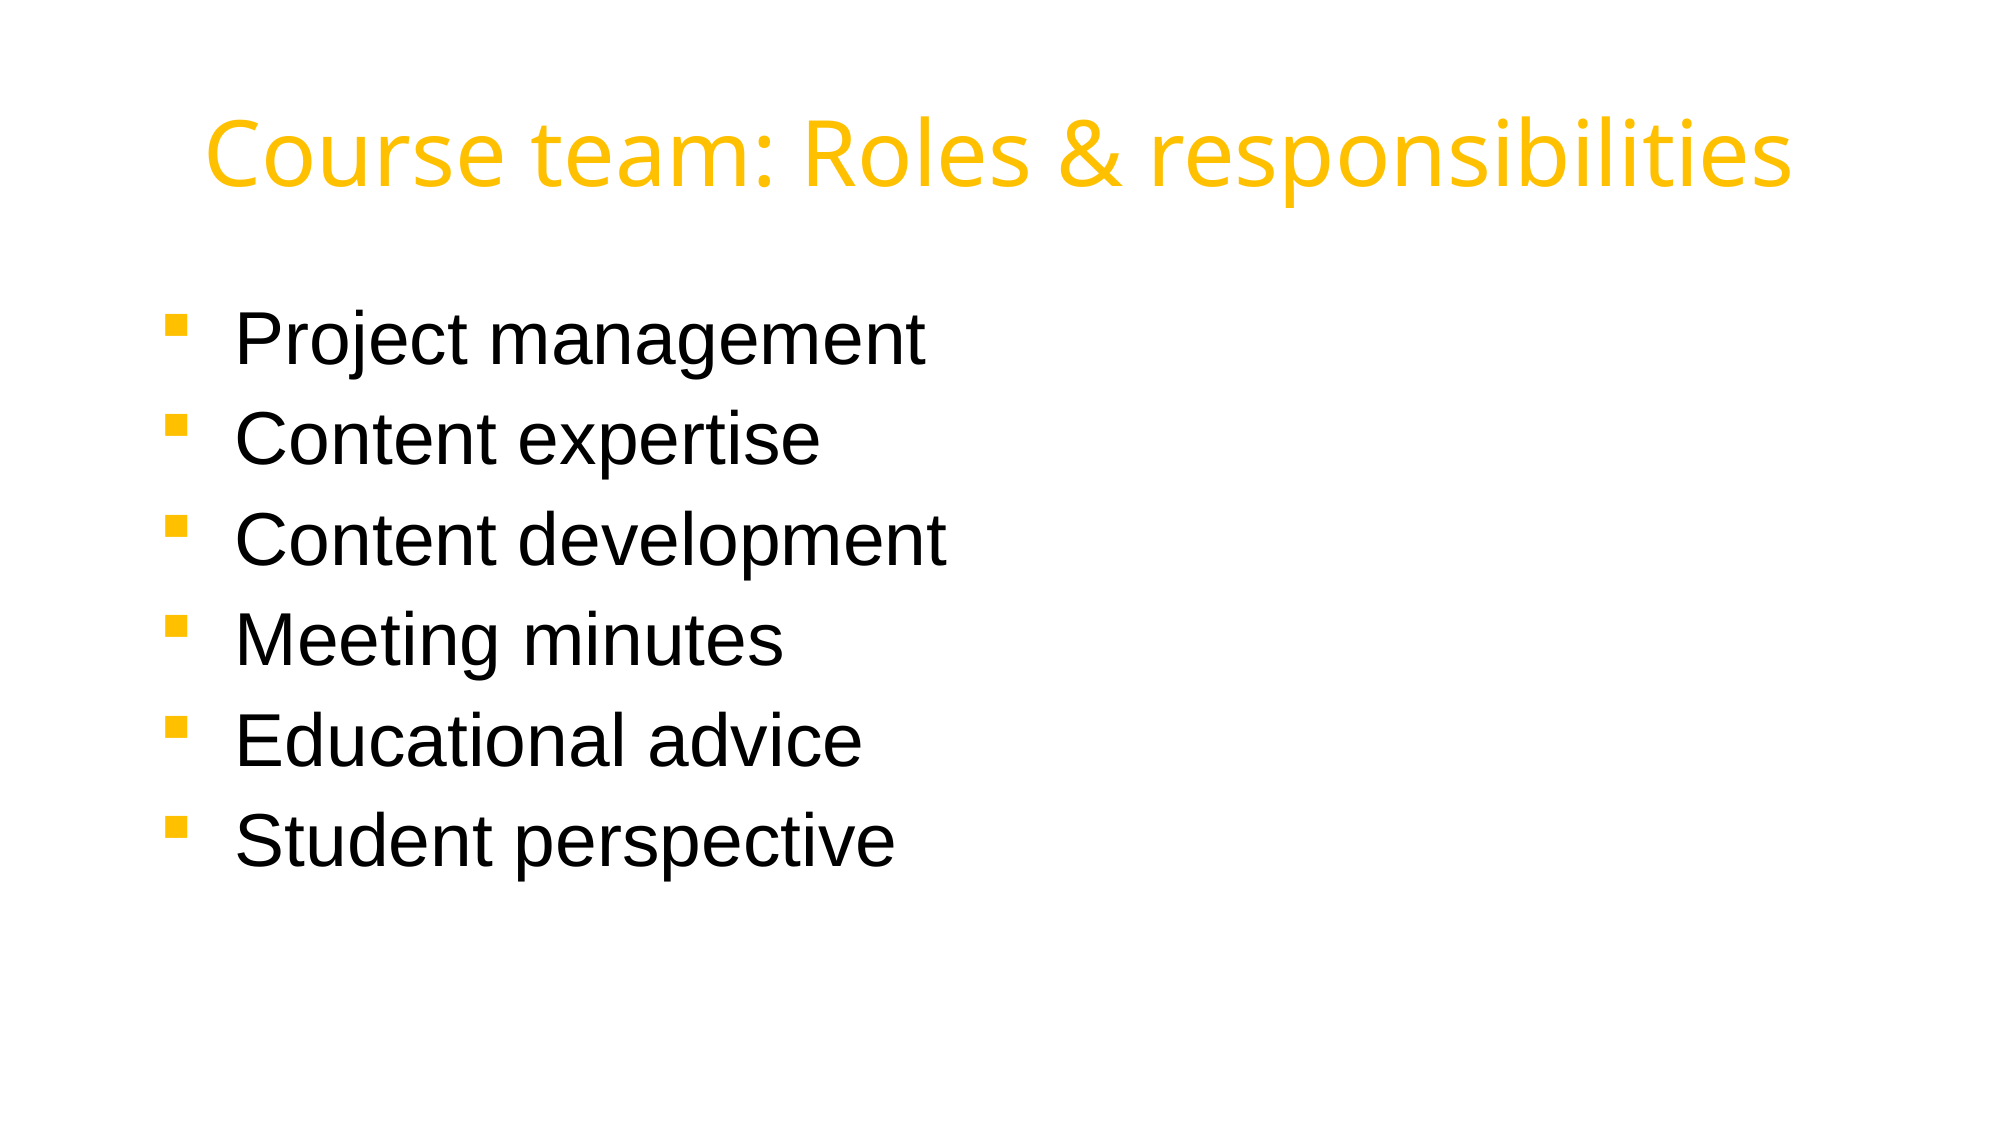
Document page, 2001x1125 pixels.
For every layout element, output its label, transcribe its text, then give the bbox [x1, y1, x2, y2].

text_box Course team: Roles & responsibilities [44, 84, 1956, 229]
list Project management Content expertise Content development Meeting minutes Educational advice Student perspective [44, 282, 1956, 1014]
